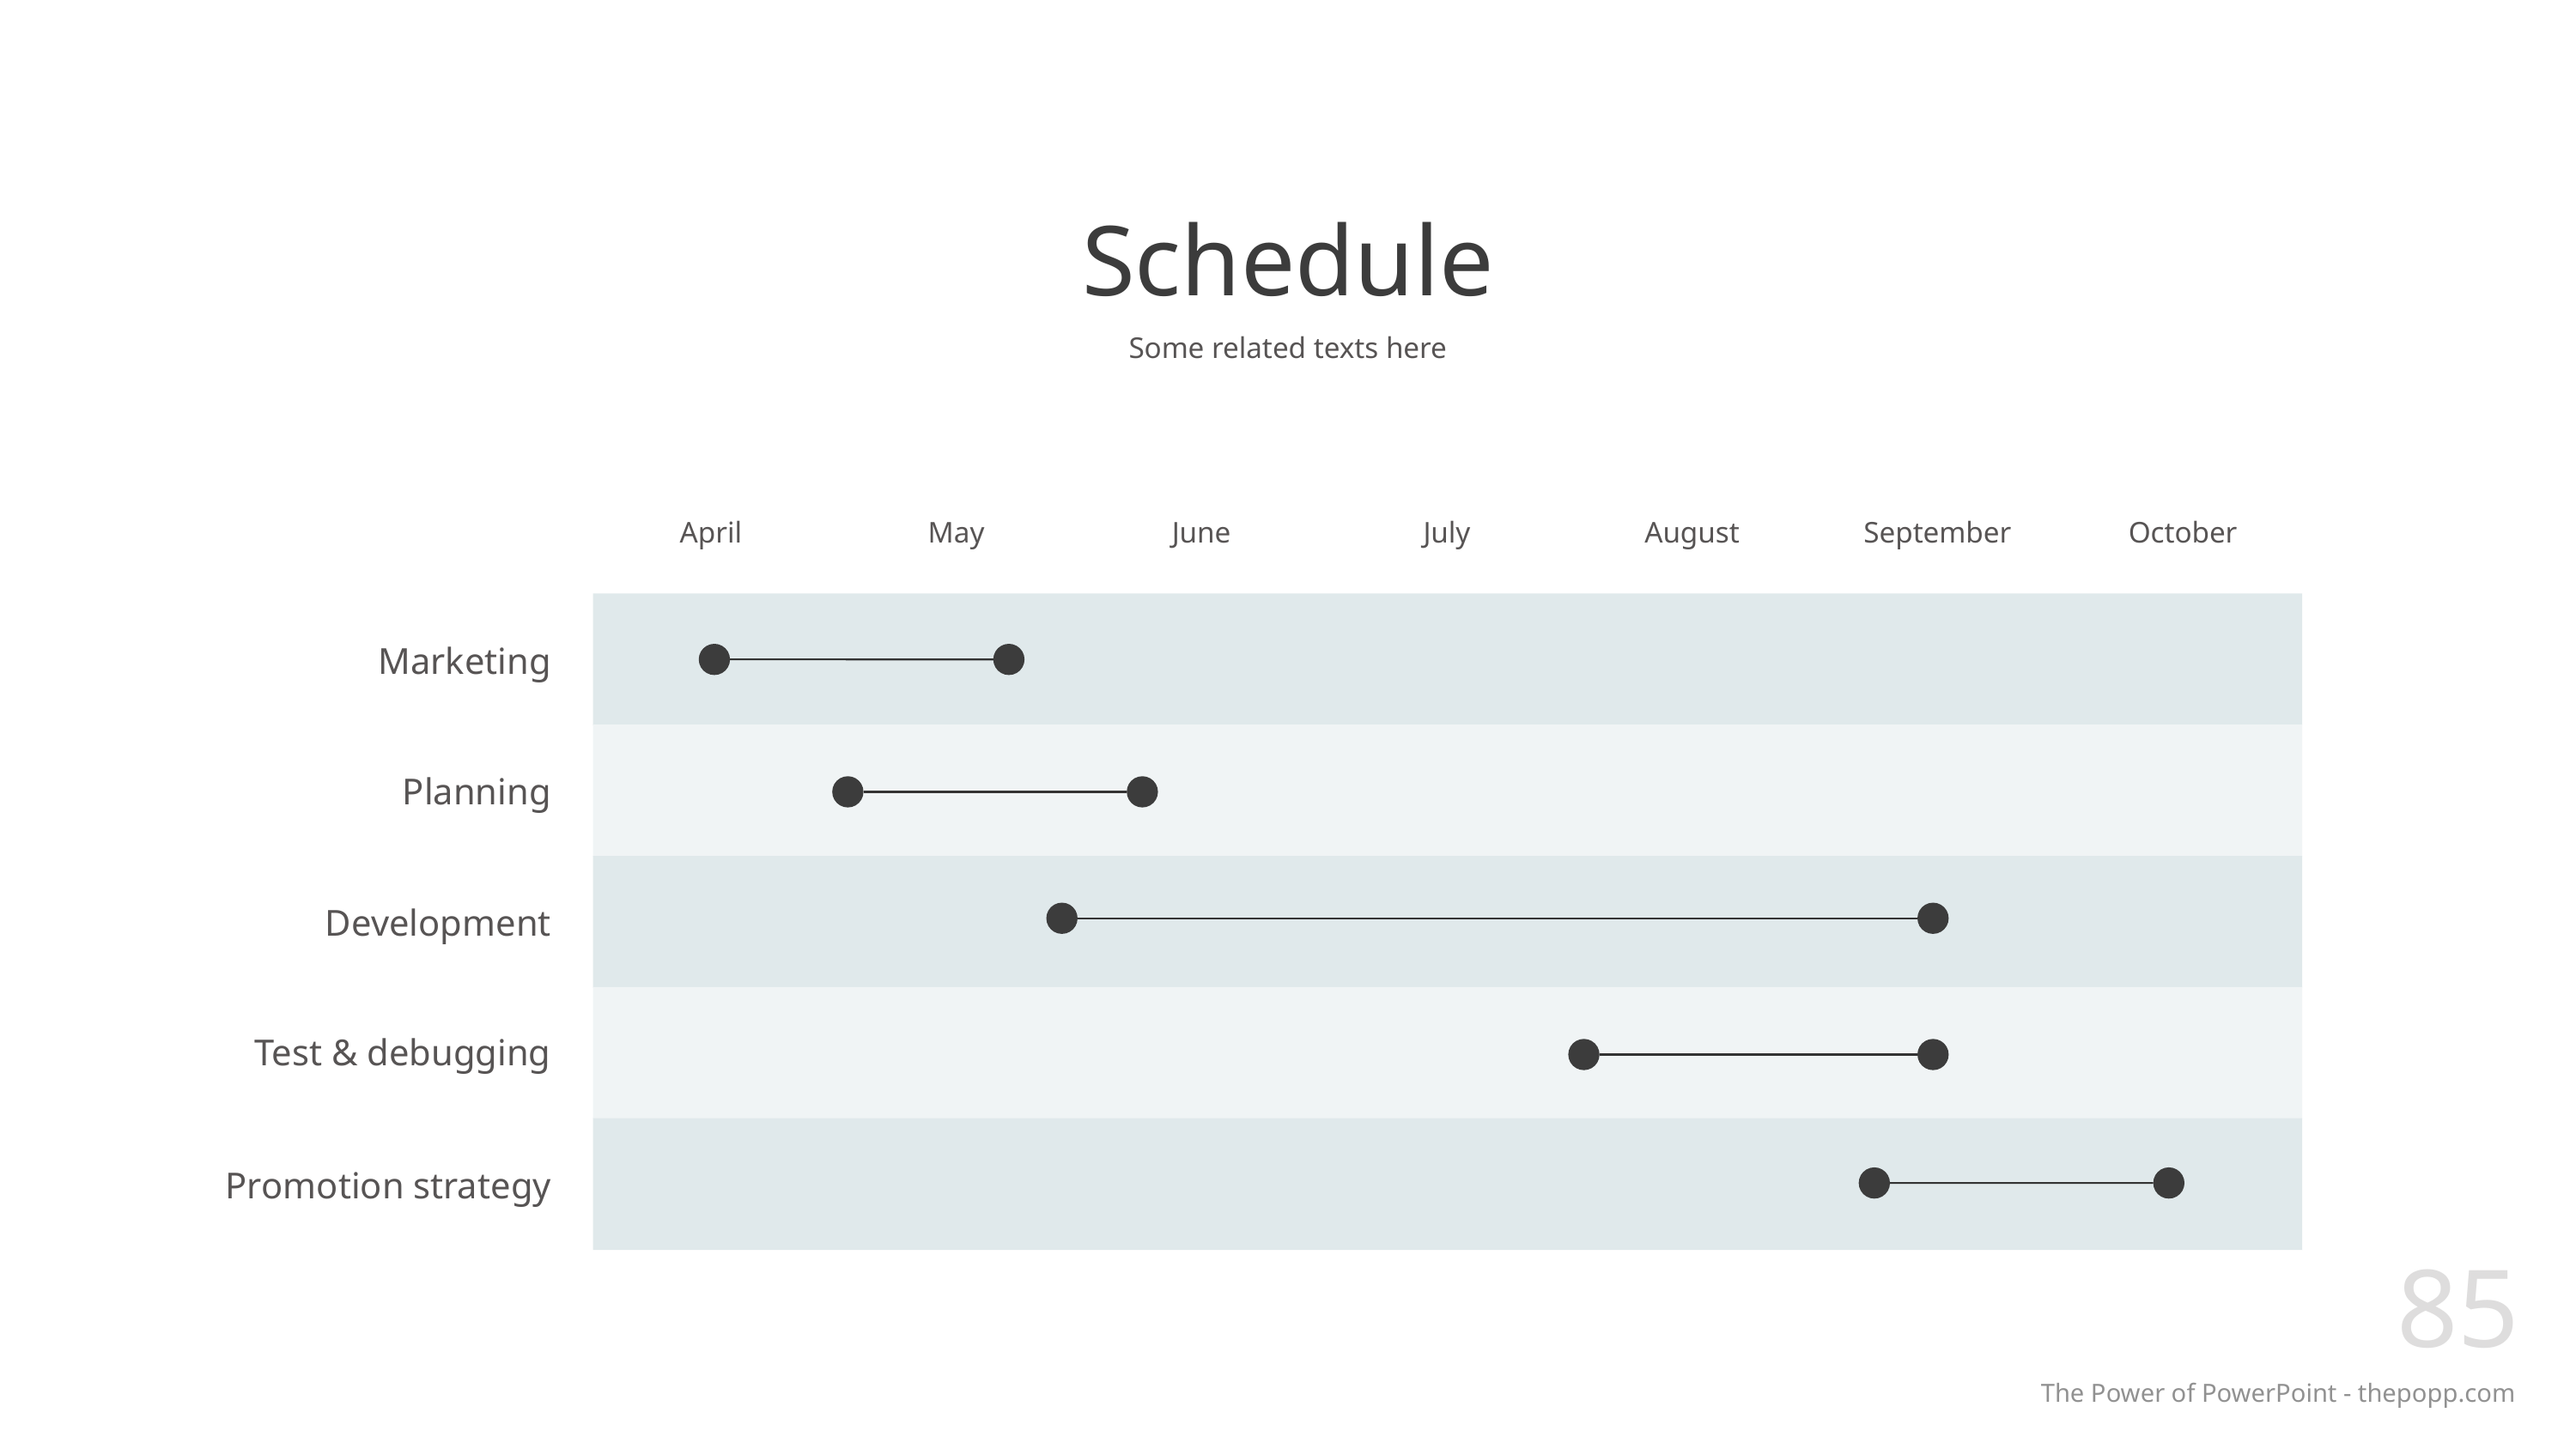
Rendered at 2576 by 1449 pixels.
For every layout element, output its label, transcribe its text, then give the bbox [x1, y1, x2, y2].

text_box [1045, 901, 1078, 935]
list Promotion strategy [197, 1143, 564, 1225]
text_box [1567, 1038, 1601, 1071]
list Development [197, 882, 564, 962]
slide_number 85 [2150, 1250, 2532, 1393]
list Test & debugging [197, 1010, 564, 1092]
list June [1084, 491, 1320, 572]
list October [2064, 491, 2301, 572]
list Some related texts here [425, 323, 2151, 385]
list September [1820, 491, 2056, 572]
text_box [1917, 1038, 1950, 1071]
list April [592, 491, 829, 572]
list August [1574, 491, 1810, 572]
text_box [2152, 1166, 2186, 1200]
list Planning [197, 750, 564, 831]
text_box [1857, 1166, 1892, 1200]
list May [838, 491, 1074, 572]
list July [1328, 491, 1565, 572]
text_box [992, 642, 1026, 676]
list Marketing [197, 619, 564, 700]
title Schedule [425, 176, 2151, 323]
text_box [1126, 775, 1159, 809]
footer The Power of PowerPoint - thepopp.com [1573, 1354, 2529, 1432]
text_box [1917, 901, 1950, 935]
text_box [831, 775, 865, 809]
text_box [697, 642, 732, 676]
